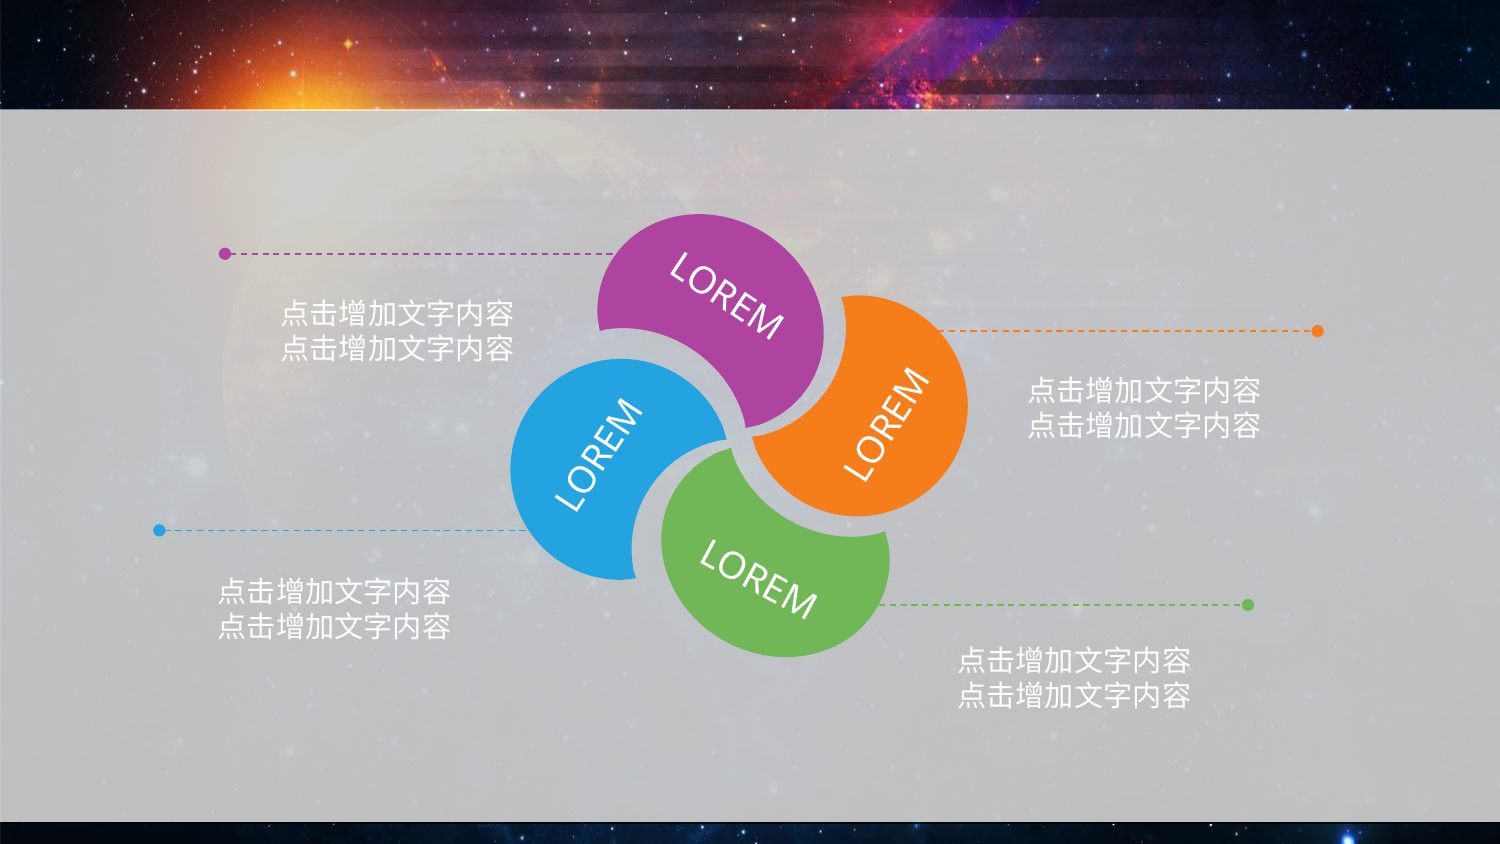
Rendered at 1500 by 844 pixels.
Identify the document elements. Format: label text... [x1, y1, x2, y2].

text_box 点击增加文字内容 点击增加文字内容 [160, 565, 508, 736]
picture [0, 0, 1500, 109]
picture [0, 822, 1500, 844]
text_box 点击增加文字内容 点击增加文字内容 [900, 634, 1248, 784]
text_box 点击增加文字内容 点击增加文字内容 [970, 365, 1318, 536]
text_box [513, 220, 965, 653]
text_box 点击增加文字内容 点击增加文字内容 [223, 287, 508, 431]
